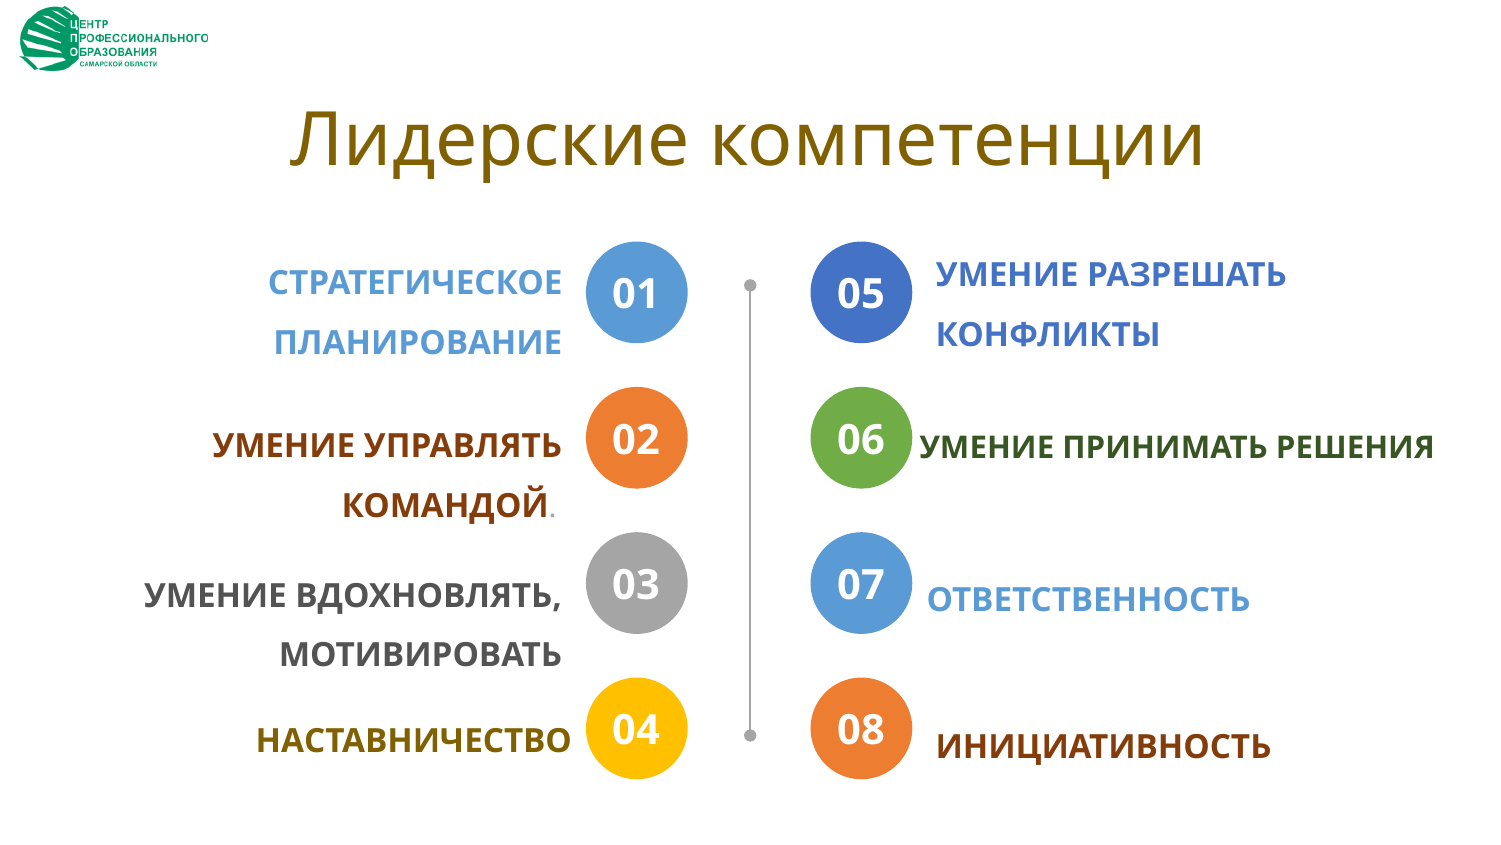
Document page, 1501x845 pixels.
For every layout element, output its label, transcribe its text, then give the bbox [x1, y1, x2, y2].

picture [19, 6, 208, 71]
title Лидерские компетенции [62, 100, 1436, 183]
text_box 01 [585, 241, 688, 344]
text_box НАСТАВНИЧЕСТВО [40, 698, 573, 759]
text_box СТРАТЕГИЧЕСКОЕ ПЛАНИРОВАНИЕ [0, 241, 563, 362]
text_box 05 [810, 241, 913, 344]
text_box ОТВЕТСТВЕННОСТЬ [926, 558, 1459, 619]
text_box ИНИЦИАТИВНОСТЬ [935, 705, 1501, 766]
text_box 07 [810, 532, 913, 634]
text_box 08 [810, 677, 913, 780]
text_box 06 [810, 386, 913, 489]
text_box 02 [585, 386, 688, 489]
text_box 04 [585, 677, 688, 780]
text_box УМЕНИЕ ВДОХНОВЛЯТЬ, МОТИВИРОВАТЬ [30, 553, 563, 674]
text_box УМЕНИЕ РАЗРЕШАТЬ КОНФЛИКТЫ [935, 233, 1501, 354]
text_box УМЕНИЕ ПРИНИМАТЬ РЕШЕНИЯ [919, 408, 1501, 465]
text_box 03 [585, 532, 688, 634]
text_box УМЕНИЕ УПРАВЛЯТЬ КОМАНДОЙ. [30, 404, 563, 524]
